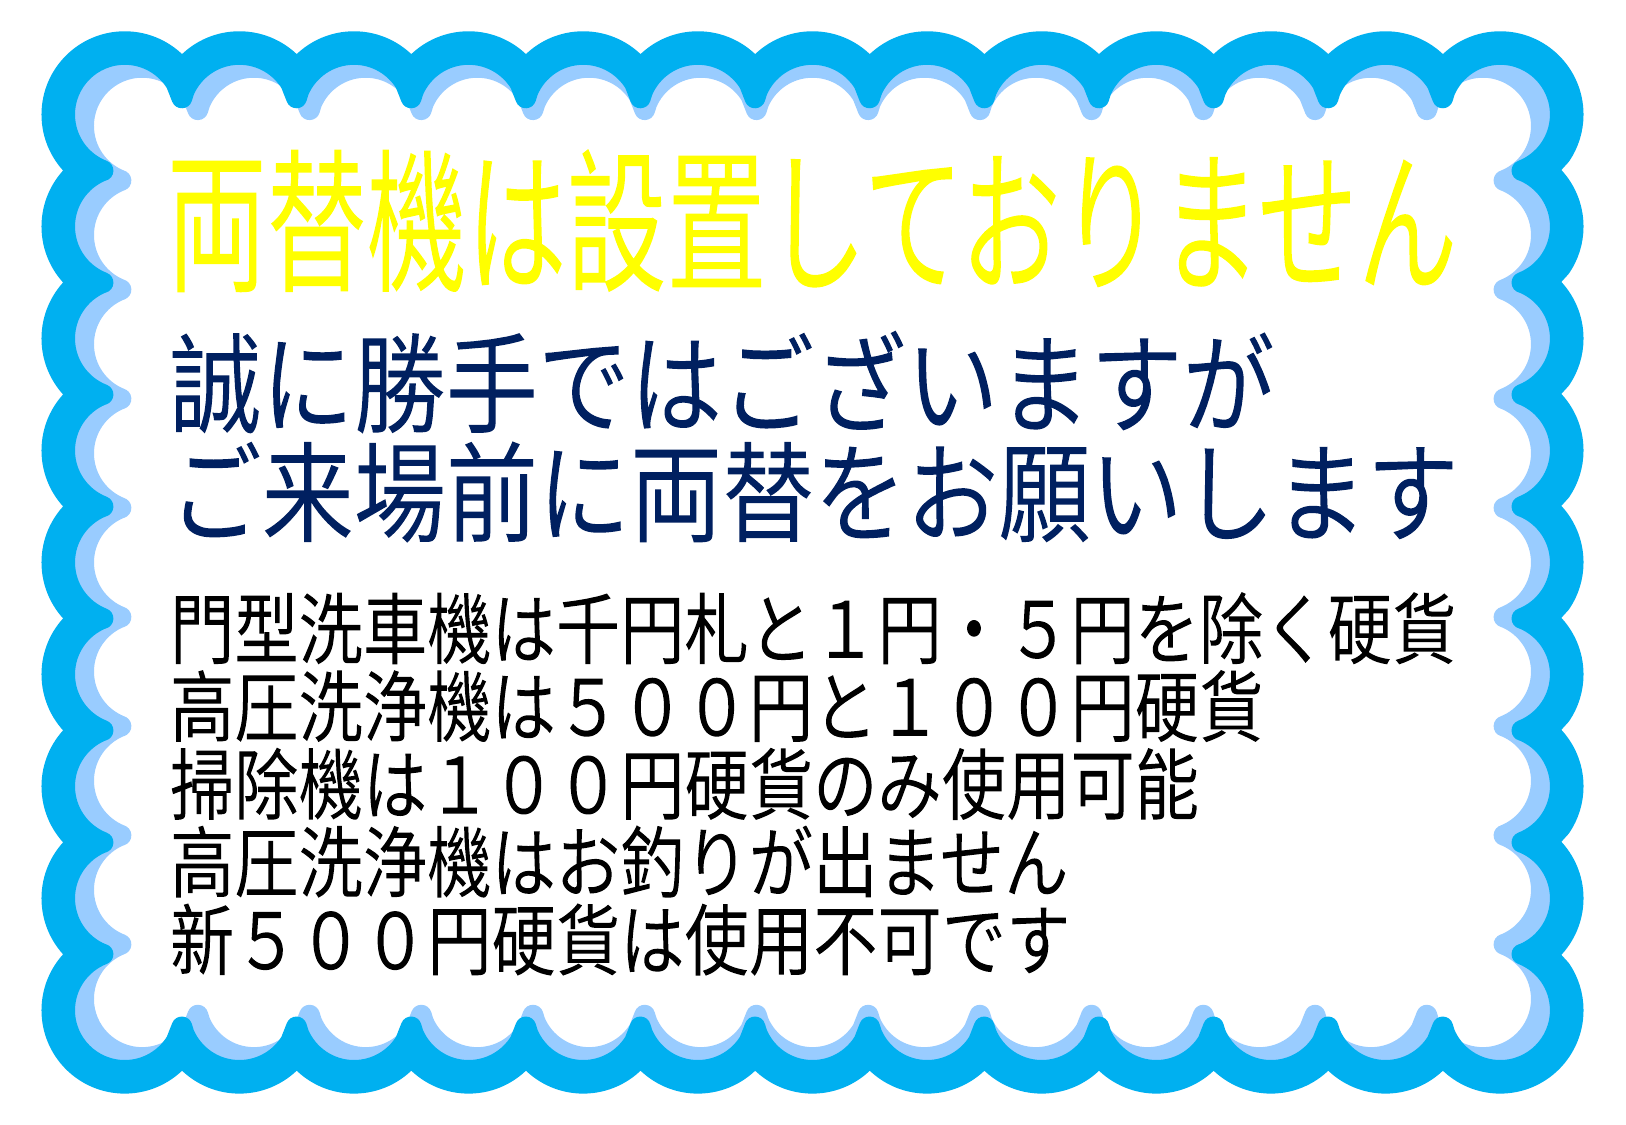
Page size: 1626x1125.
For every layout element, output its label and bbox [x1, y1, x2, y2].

text_box [638, 57, 987, 112]
text_box [300, 1013, 401, 1068]
text_box [1224, 1013, 1324, 1068]
text_box [69, 57, 167, 1068]
text_box [527, 1013, 636, 1068]
text_box [1105, 1013, 1211, 1068]
text_box [414, 57, 519, 112]
text_box [300, 57, 402, 112]
text_box [987, 1013, 1098, 1068]
text_box [1341, 57, 1438, 112]
text_box [1458, 57, 1556, 1068]
text_box [638, 1013, 987, 1068]
text_box [414, 1013, 519, 1068]
text_box [1341, 1013, 1438, 1068]
text_box [987, 57, 1098, 112]
text_box [1223, 57, 1324, 112]
text_box [49, 39, 1576, 1086]
text_box [187, 57, 284, 112]
text_box [187, 1013, 284, 1068]
text_box [526, 57, 636, 112]
text_box [1105, 57, 1211, 112]
